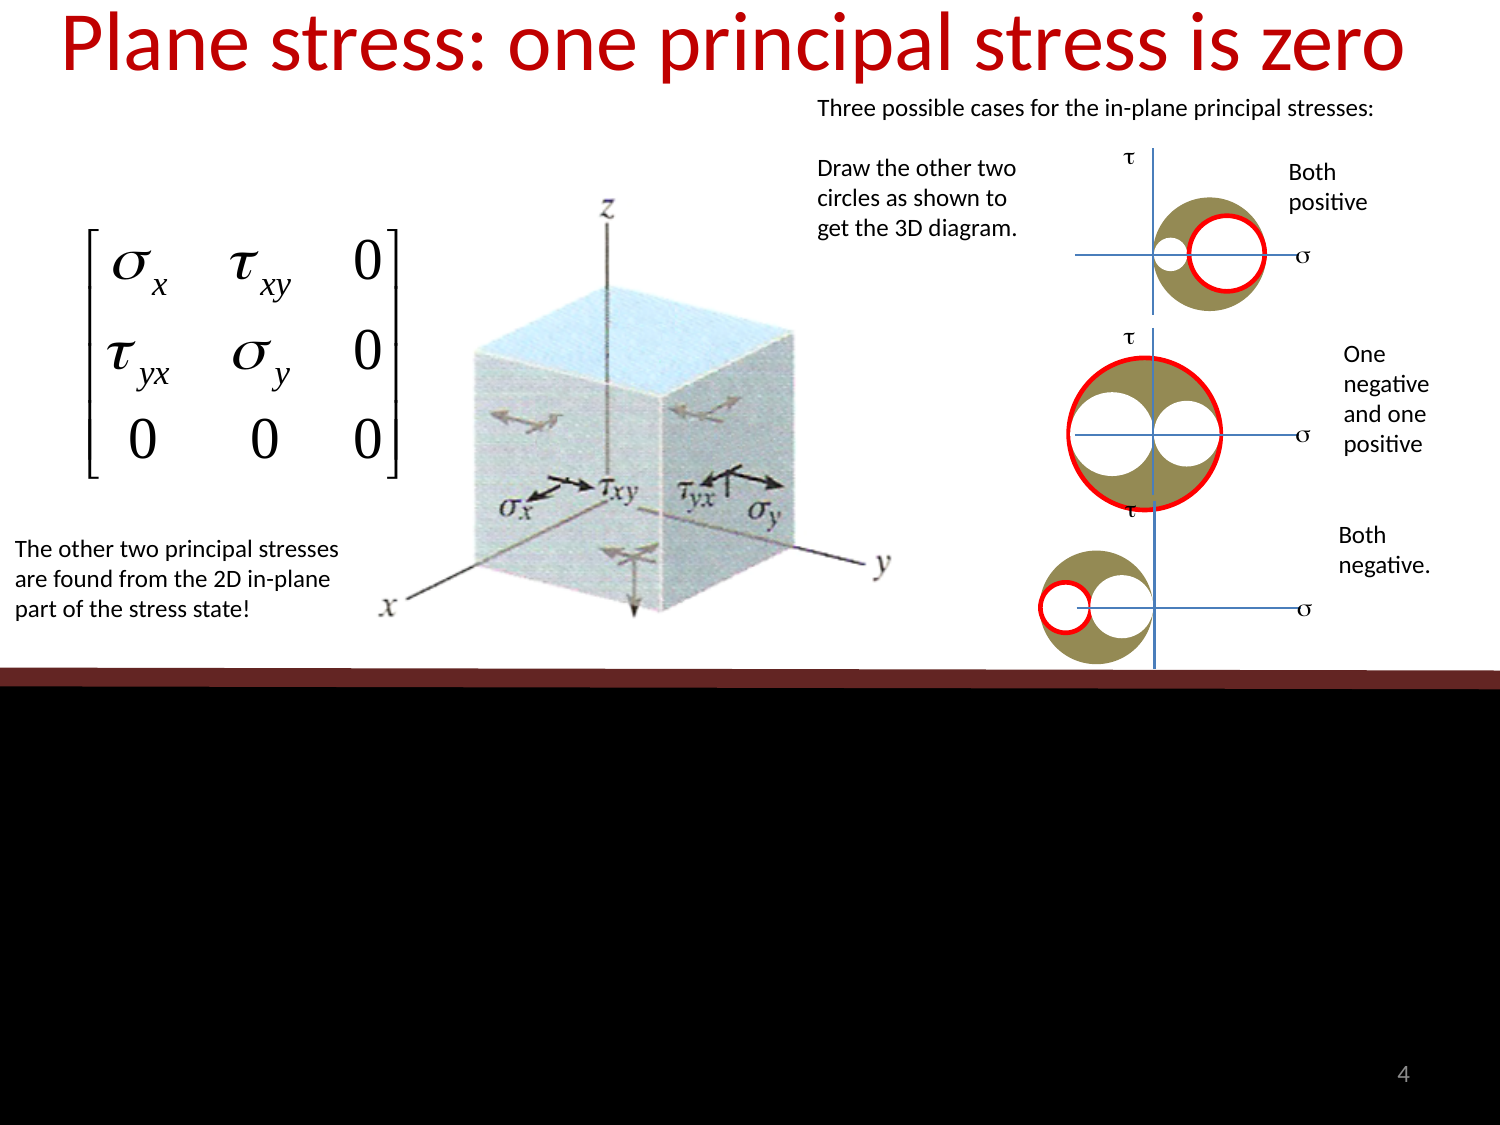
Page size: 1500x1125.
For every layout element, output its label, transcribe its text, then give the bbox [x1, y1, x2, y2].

text_box One negative and one positive [1328, 330, 1477, 465]
picture [371, 186, 904, 636]
text_box Both positive [1316, 147, 1422, 223]
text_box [74, 215, 423, 494]
text_box Three possible cases for the in-plane principal stresses: Draw the other two circles as shown to get the 3D diagram. [802, 83, 1407, 249]
text_box The other two principal stresses are found from the 2D in-plane part of the stress state! [0, 525, 366, 630]
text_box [1068, 311, 1313, 484]
slide_number 4 [1074, 1042, 1425, 1103]
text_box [1074, 131, 1313, 311]
text_box Both negative. [1323, 511, 1472, 586]
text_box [1039, 485, 1315, 669]
title Plane stress: one principal stress is zero [0, 0, 1469, 96]
